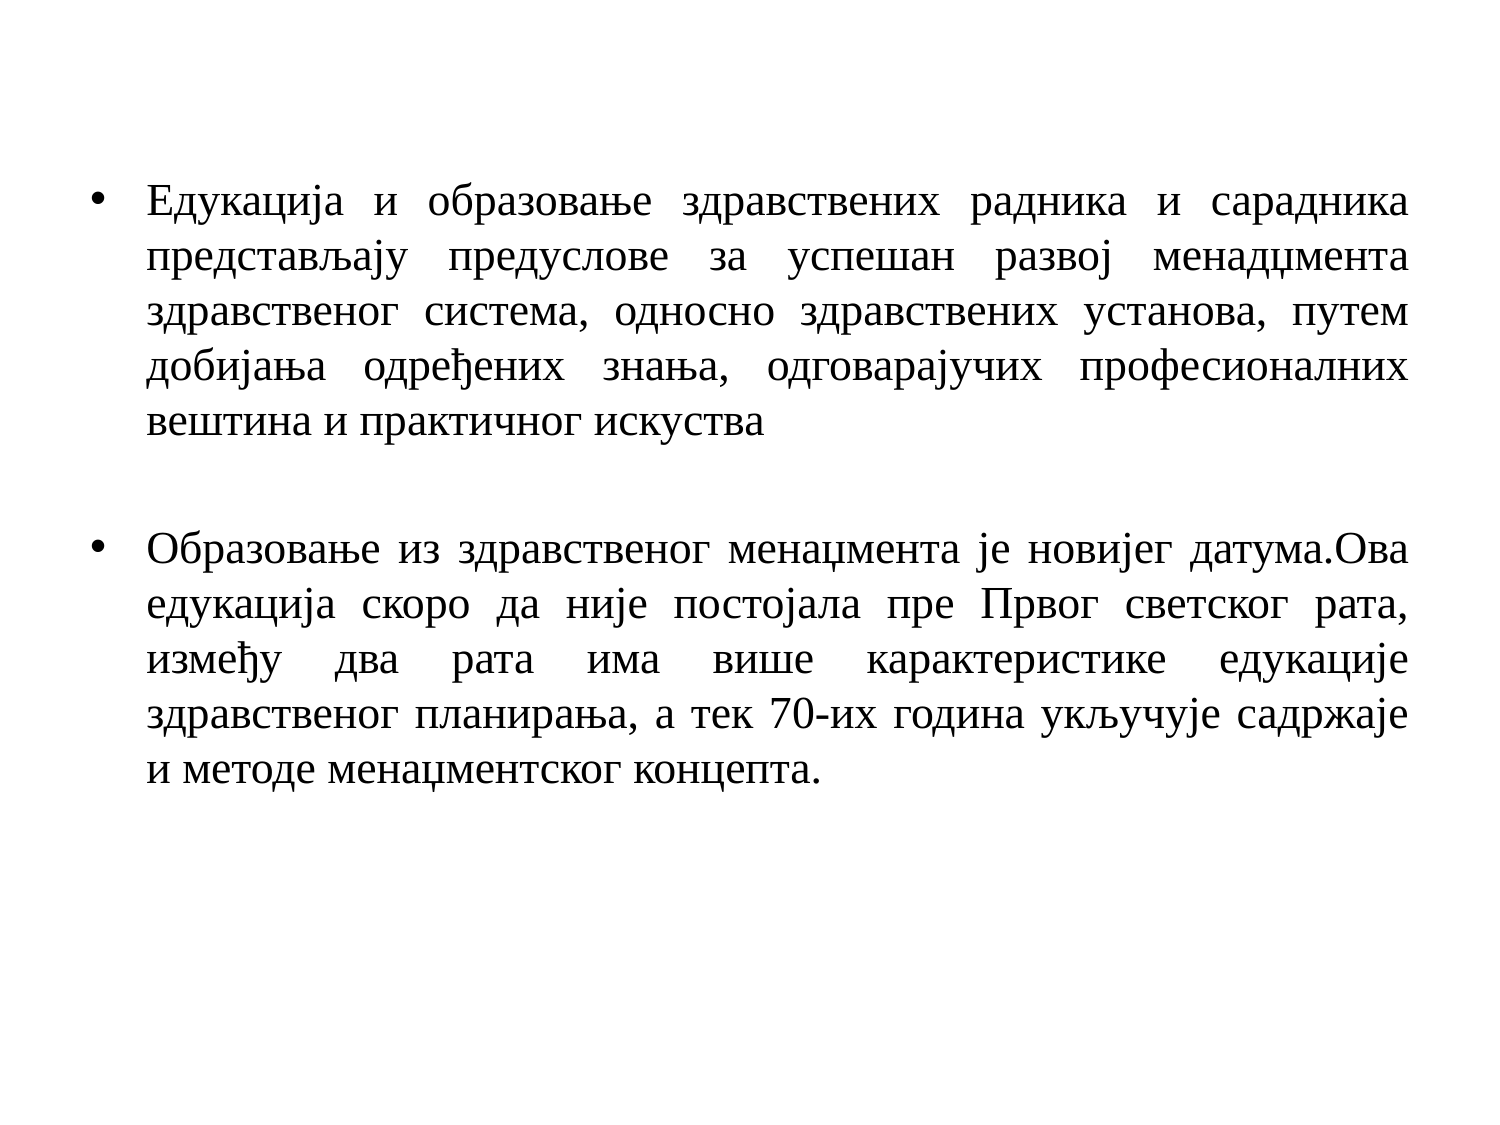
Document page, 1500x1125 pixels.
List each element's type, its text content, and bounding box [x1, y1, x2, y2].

list Едукација и образовање здравствених радника и сарадника представљају предуслове за успешан развој менадџмента здравственог система, односно здравствених установа, путем добијања одређених знања, одговарајучих професионалних вештина и практичног искуства Образовање из здравственог менаџмента је новијег датума.Ова едукација скоро да није постојала пре Првог светског рата, између два рата има више карактеристике едукације здравственог планирања, а тек 70-их година укључује садржаје и методе менаџментског концепта. [75, 162, 1425, 1005]
